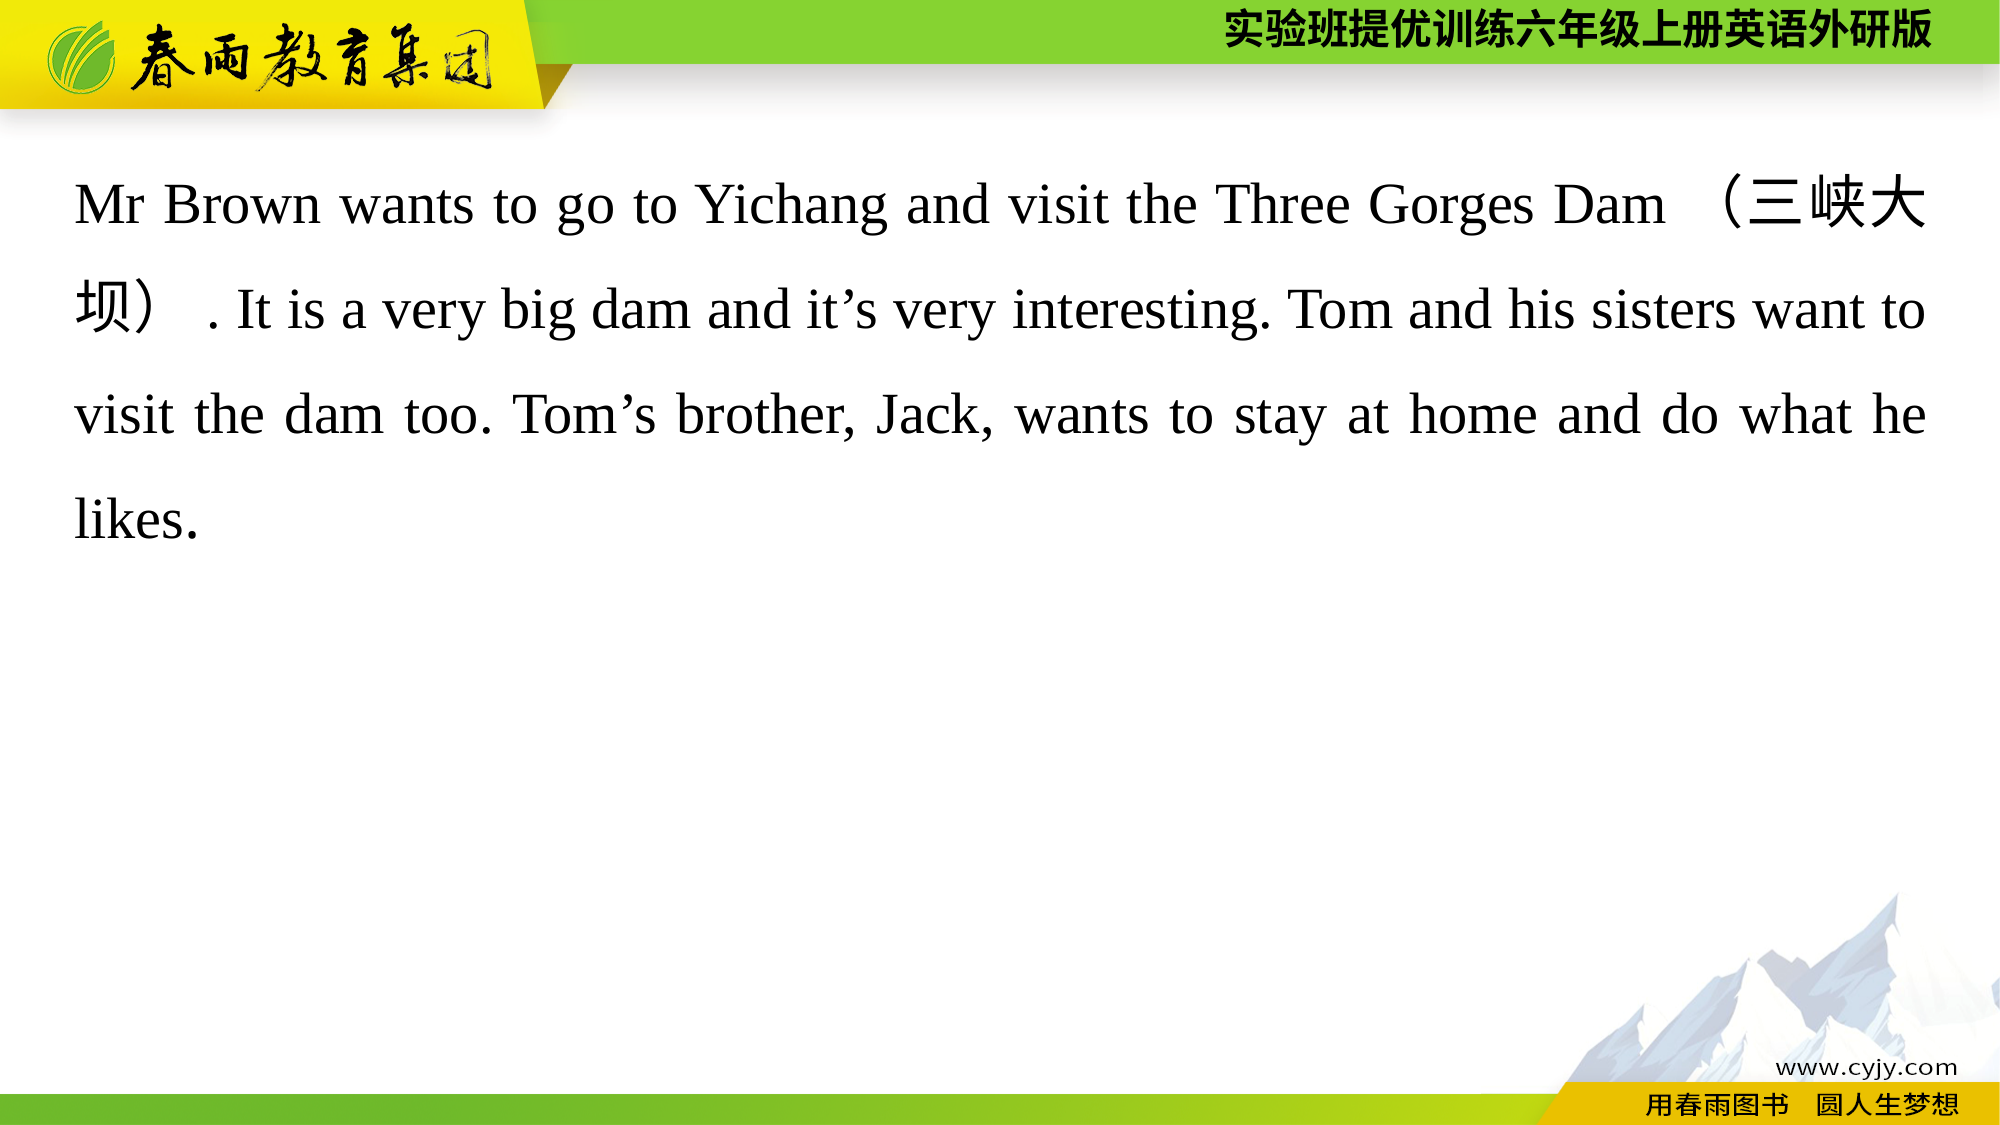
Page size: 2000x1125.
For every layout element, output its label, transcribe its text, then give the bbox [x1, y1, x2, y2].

picture [0, 0, 2000, 1125]
list Mr Brown wants to go to Yichang and visit the Three Gorges Dam（三峡大坝）. It is a very big dam and it’s very interesting. Tom and his sisters want to visit the dam too. Tom’s brother, Jack, wants to stay at home and do what he likes. [59, 122, 1944, 549]
